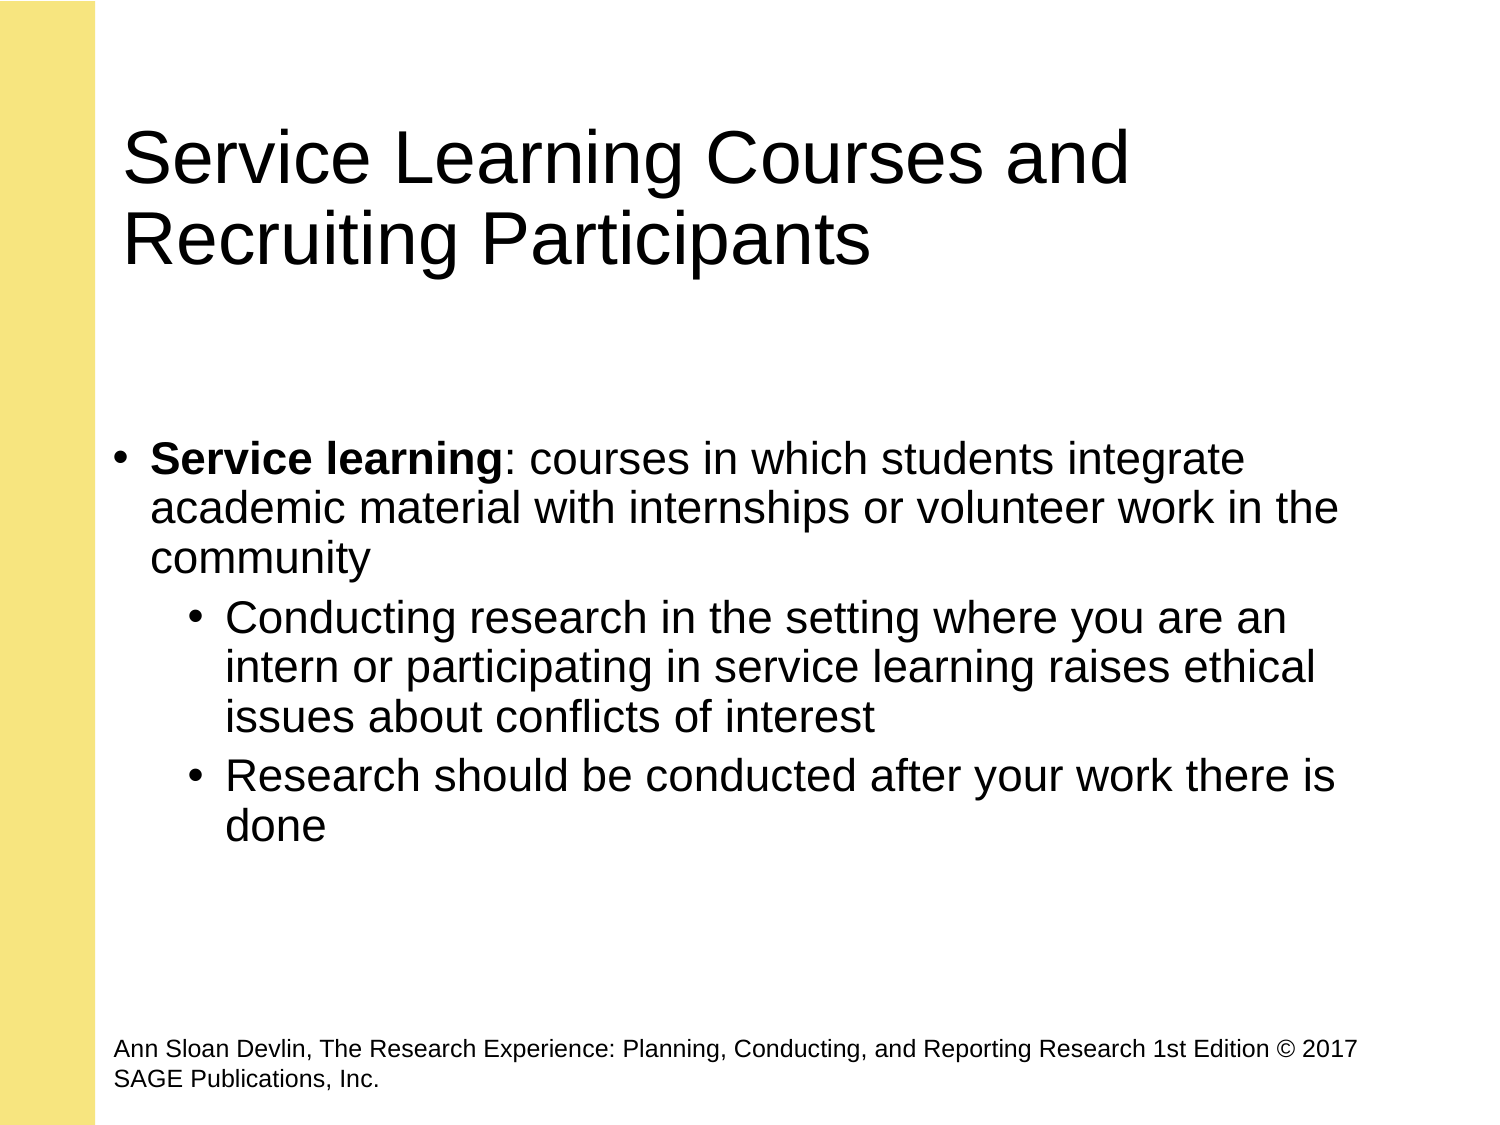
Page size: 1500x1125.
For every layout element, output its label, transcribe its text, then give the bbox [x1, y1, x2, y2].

list Service learning: courses in which students integrate academic material with internships or volunteer work in the community Conducting research in the setting where you are an intern or participating in service learning raises ethical issues about conflicts of interest Research should be conducted after your work there is done [97, 427, 1418, 865]
picture [0, 1, 96, 1125]
title Service Learning Courses and Recruiting Participants [107, 108, 1402, 292]
